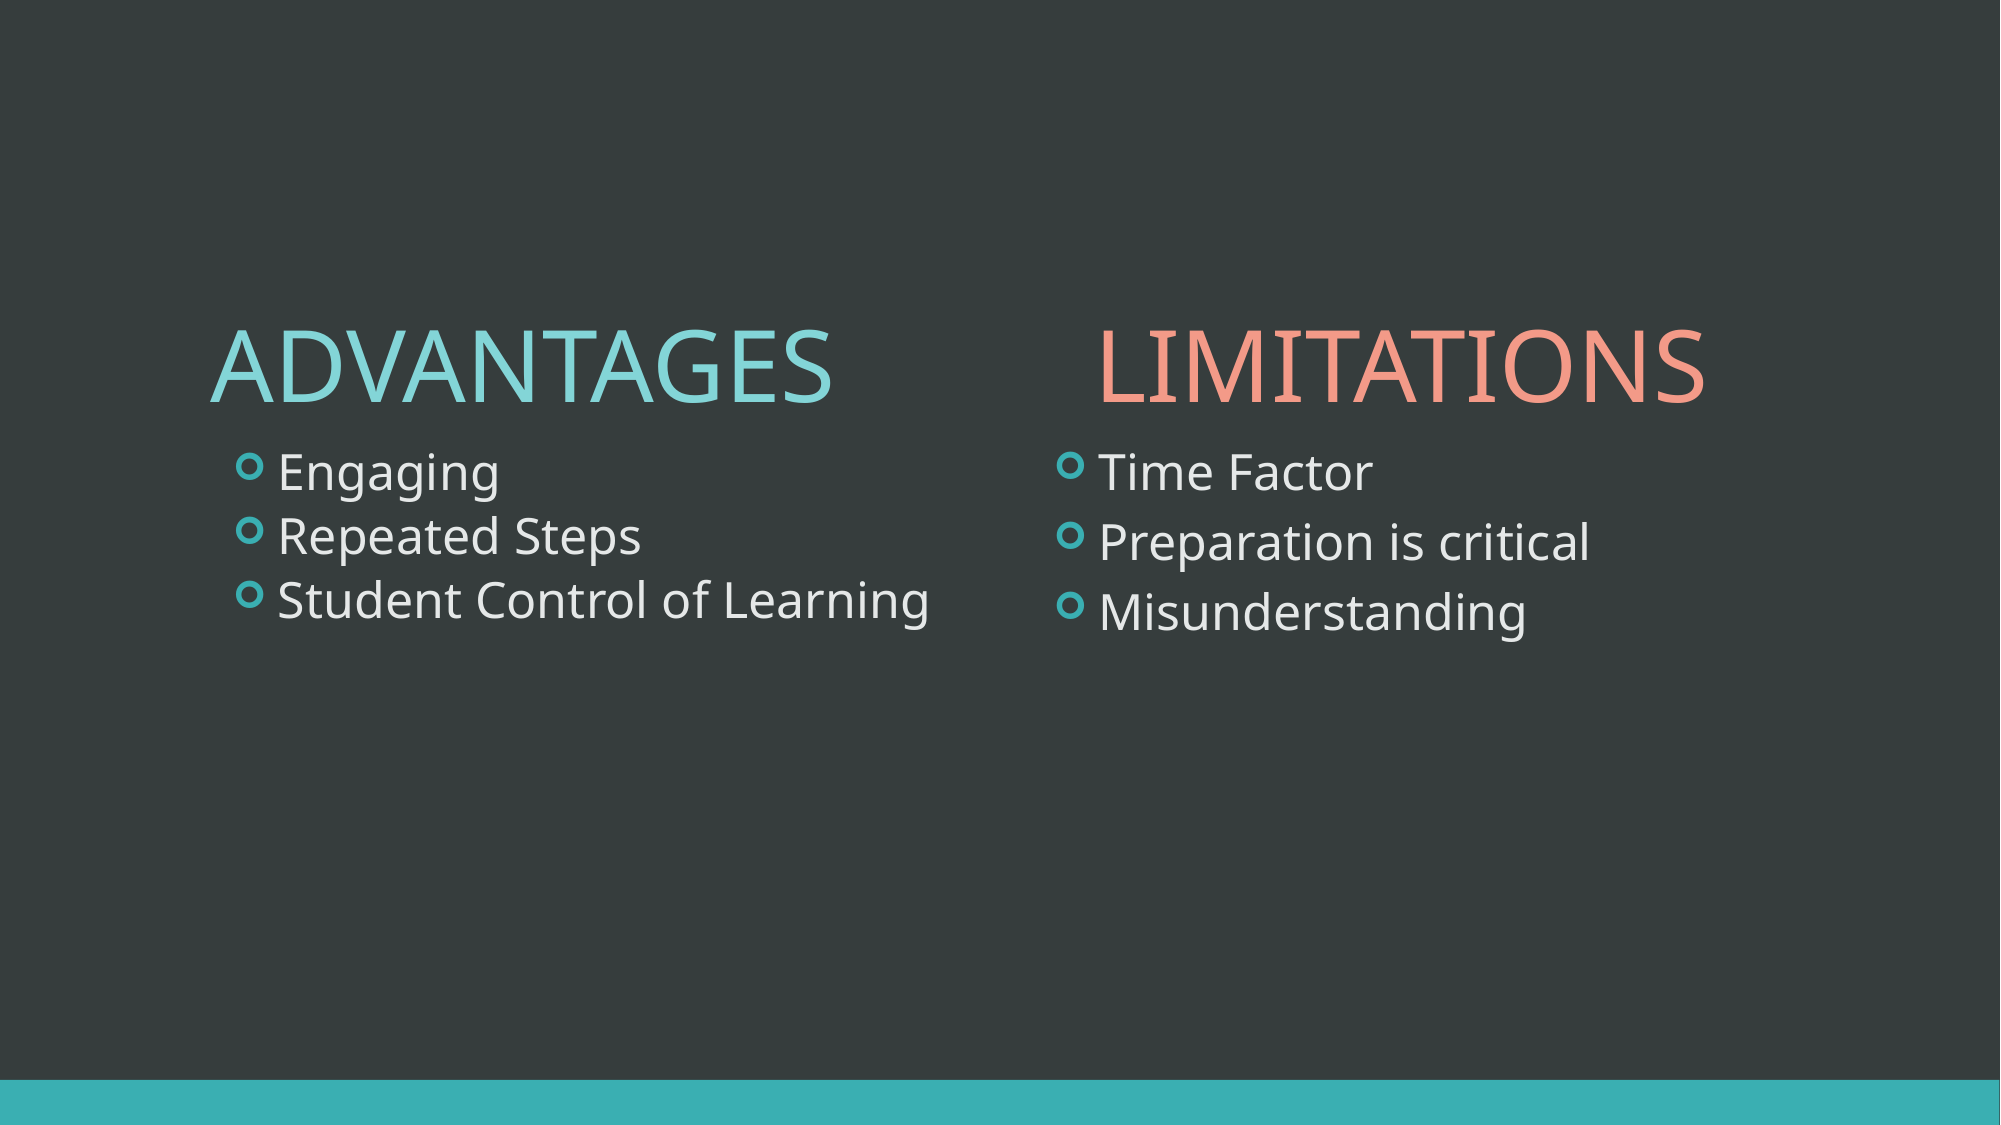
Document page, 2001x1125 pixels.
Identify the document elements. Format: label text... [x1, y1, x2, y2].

list Limitations [1079, 307, 1830, 434]
list Engaging Repeated Steps Student Control of Learning [206, 440, 957, 980]
list Advantages [148, 307, 899, 434]
text_box Time Factor Preparation is critical Misunderstanding [1027, 433, 1766, 1009]
